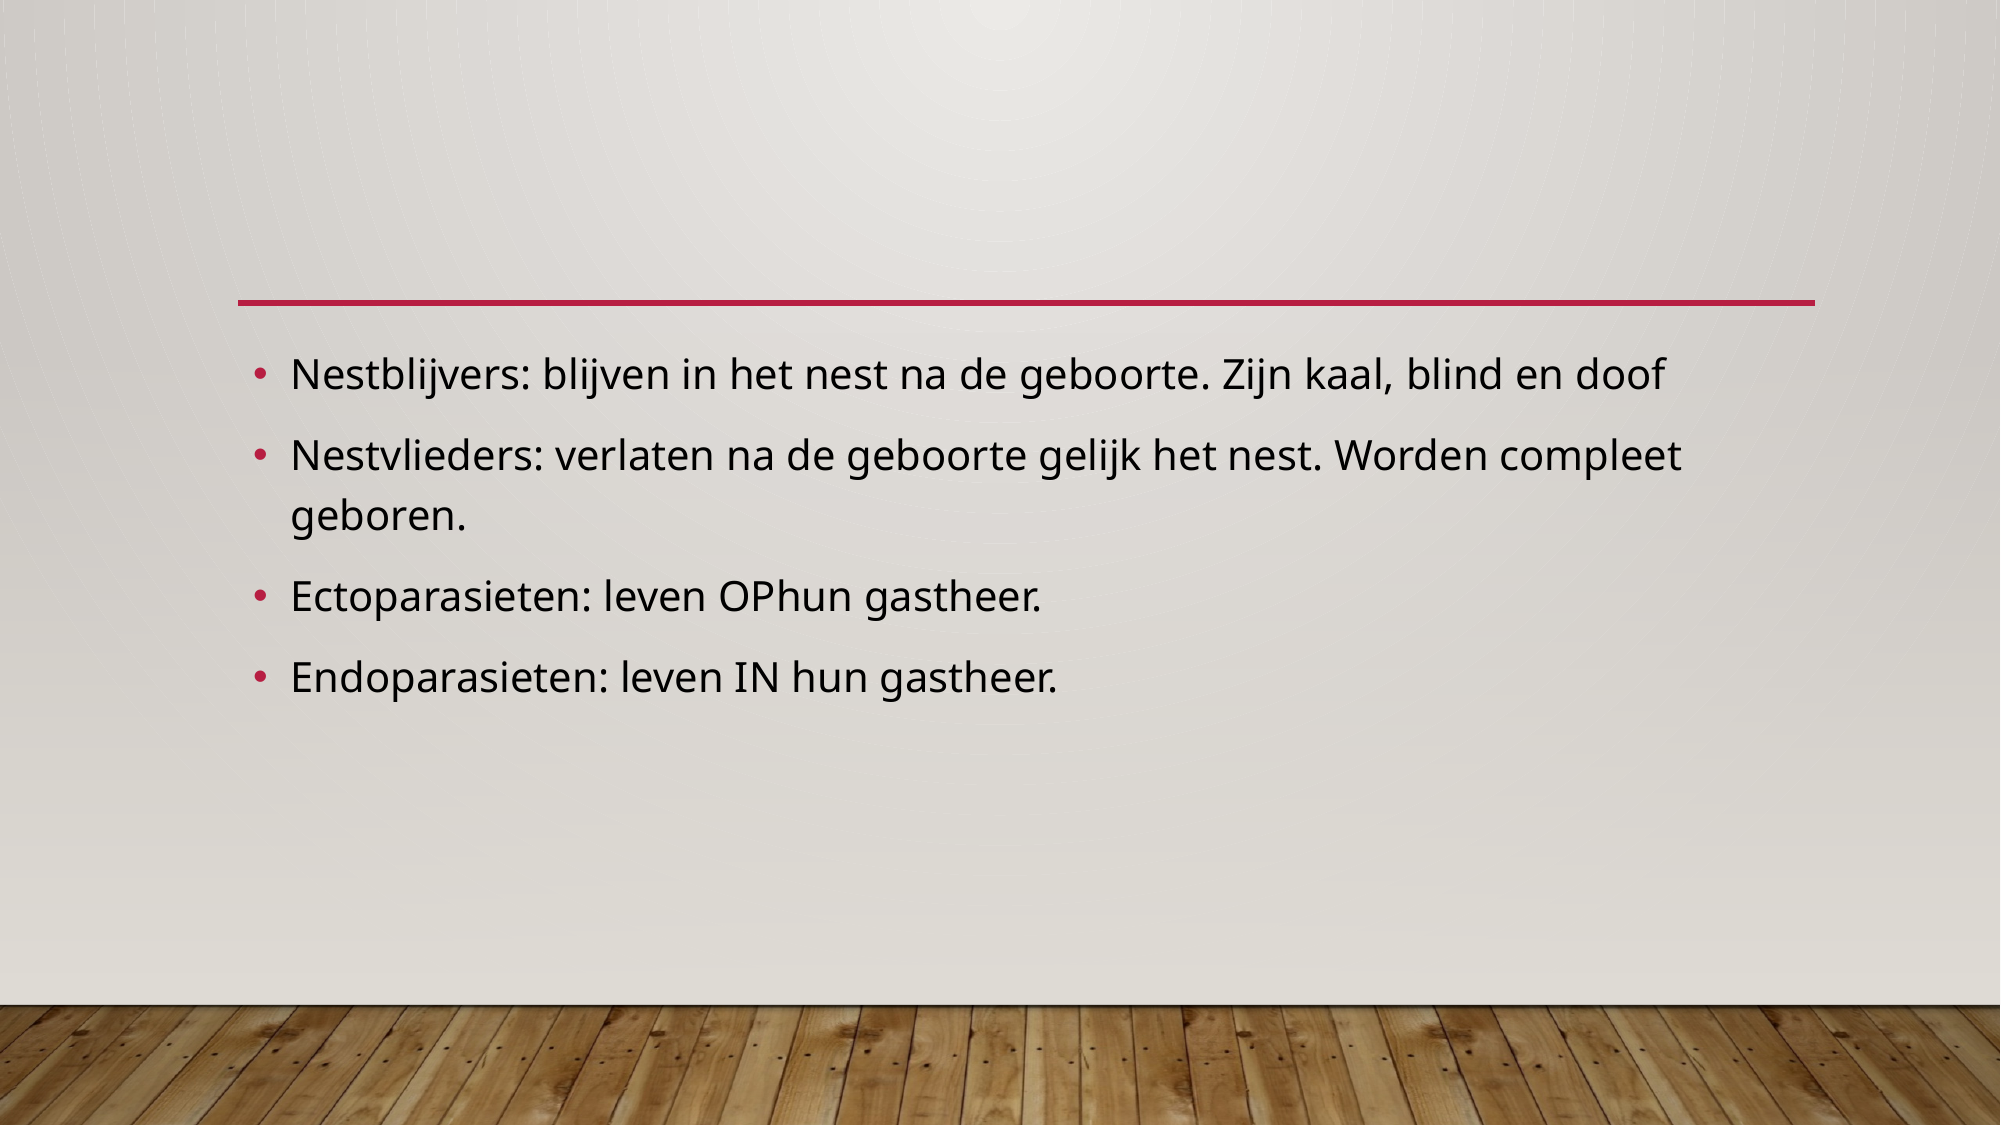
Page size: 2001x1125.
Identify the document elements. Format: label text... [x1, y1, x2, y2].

picture [0, 1005, 2000, 1125]
list Nestblijvers: blijven in het nest na de geboorte. Zijn kaal, blind en doof Nestvlieders: verlaten na de geboorte gelijk het nest. Worden compleet geboren. Ectoparasieten: leven OPhun gastheer. Endoparasieten: leven IN hun gastheer. [238, 330, 1814, 897]
